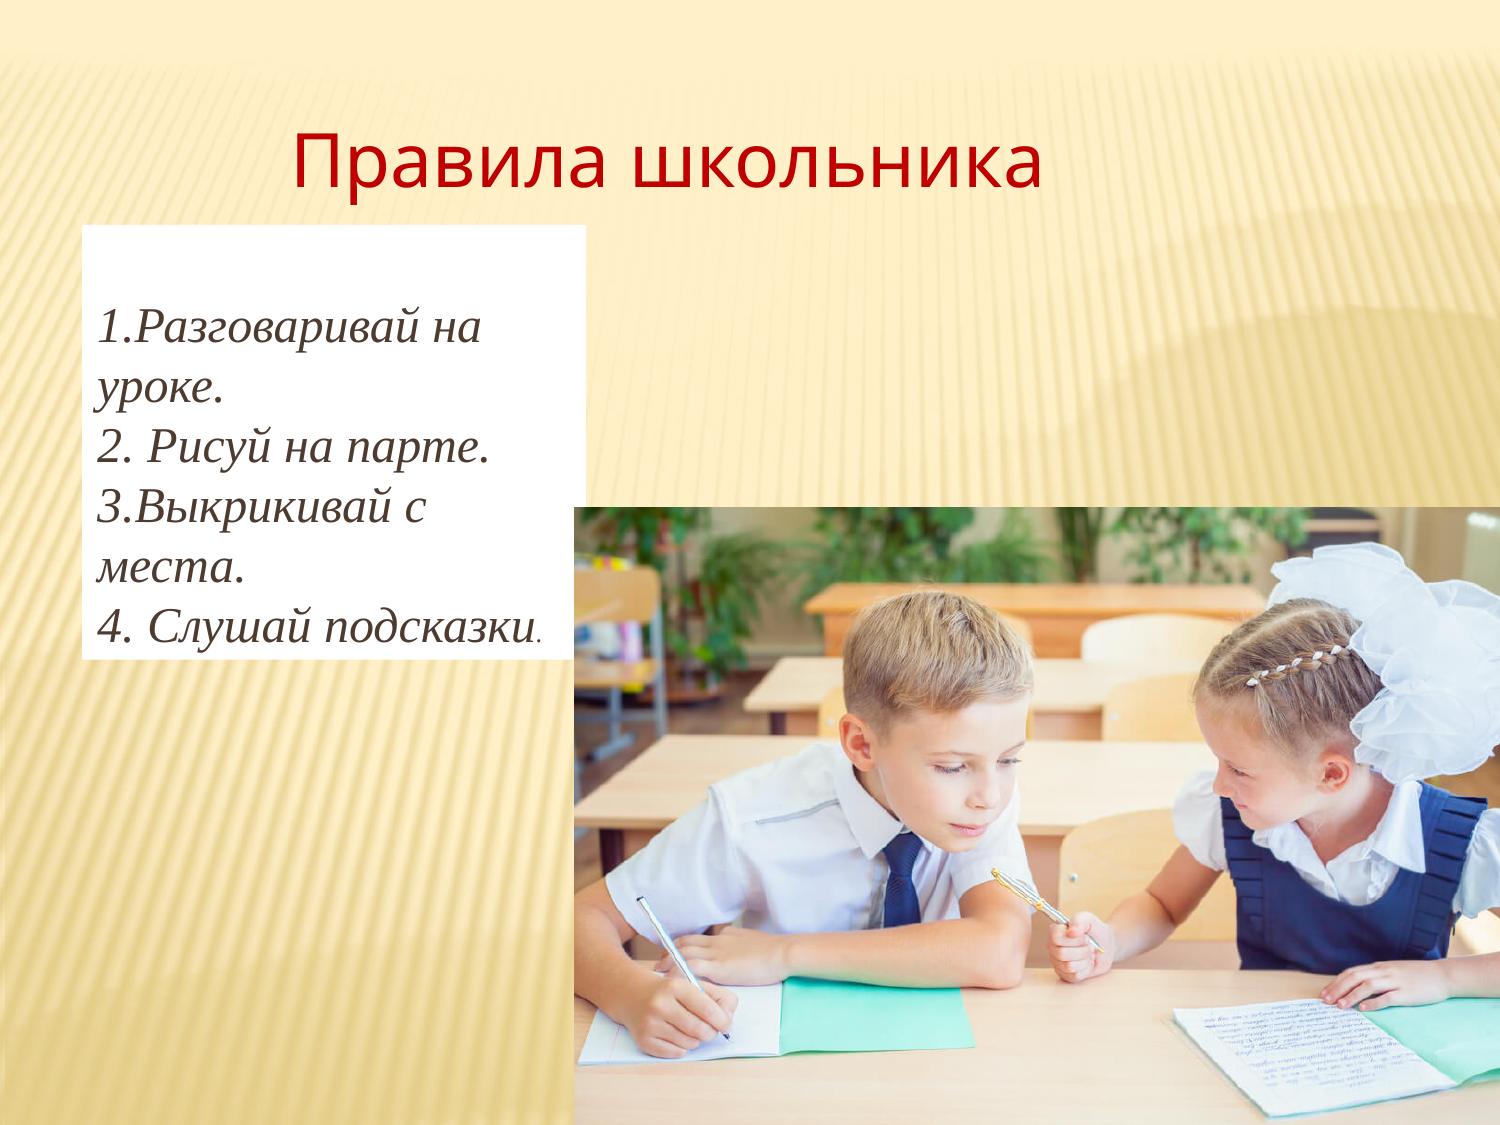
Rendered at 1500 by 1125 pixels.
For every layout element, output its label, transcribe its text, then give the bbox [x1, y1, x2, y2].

text_box Правила школьника [210, 105, 1125, 211]
text_box 1.Разговаривай на уроке. 2. Рисуй на парте. 3.Выкрикивай с места. 4. Слушай подсказки. [82, 224, 586, 660]
picture [573, 507, 1500, 1125]
